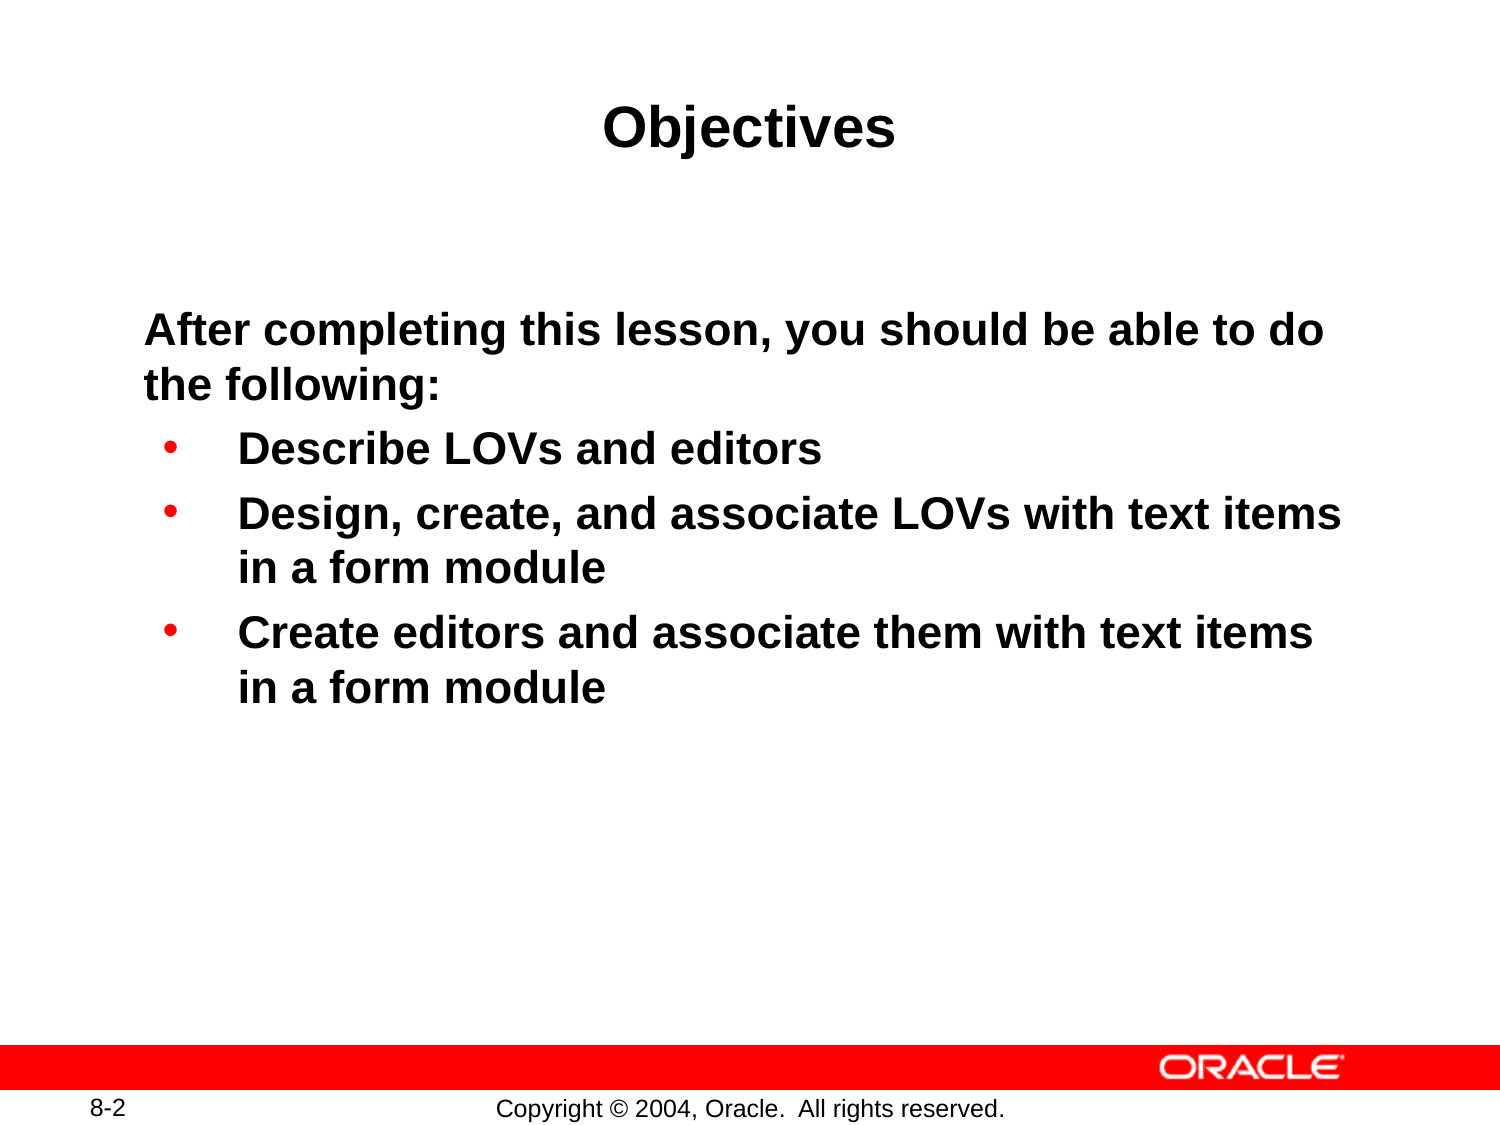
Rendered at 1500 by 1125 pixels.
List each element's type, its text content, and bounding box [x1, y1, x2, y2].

list After completing this lesson, you should be able to do the following: Describe LOVs and editors Design, create, and associate LOVs with text items in a form module Create editors and associate them with text items in a form module [141, 297, 1351, 720]
title Objectives [149, 87, 1351, 232]
